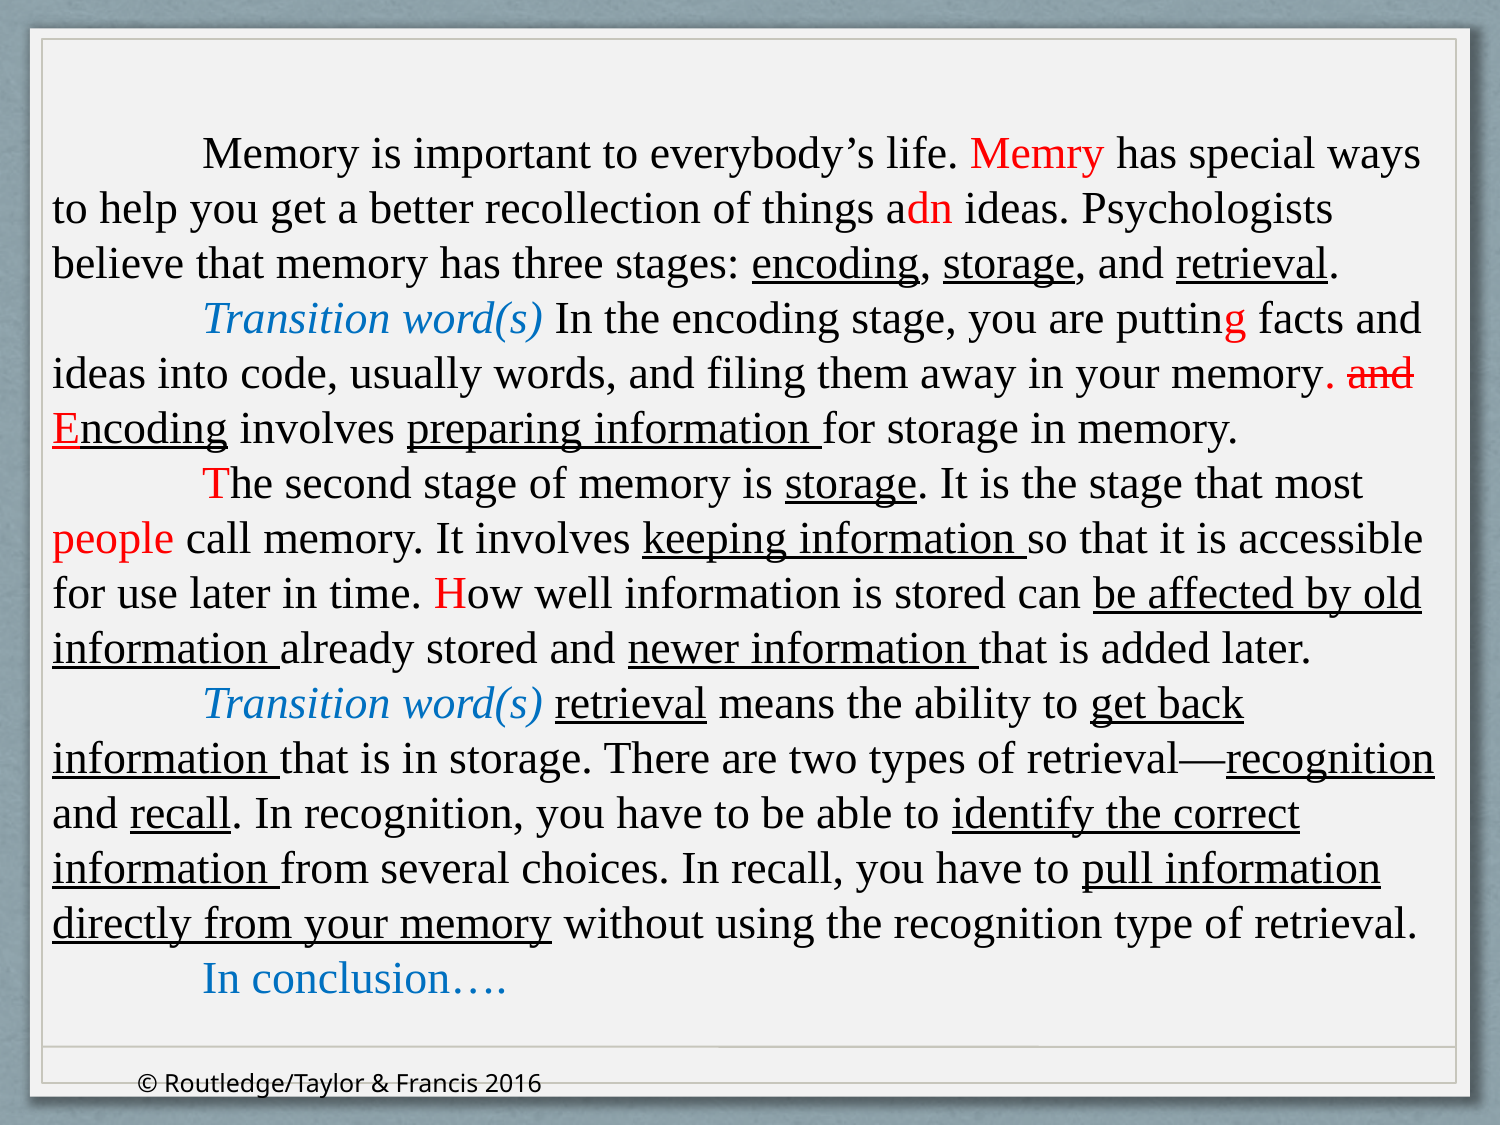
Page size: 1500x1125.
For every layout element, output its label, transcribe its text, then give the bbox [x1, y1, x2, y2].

footer © Routledge/Taylor & Francis 2016 [34, 1052, 558, 1113]
text_box Memory is important to everybody’s life. Memry has special ways to help you get a better recollection of things adn ideas. Psychologists believe that memory has three stages: encoding, storage, and retrieval. Transition word(s) In the encoding stage, you are putting facts and ideas into code, usually words, and filing them away in your memory. and Encoding involves preparing information for storage in memory. The second stage of memory is storage. It is the stage that most people call memory. It involves keeping information so that it is accessible for use later in time. How well information is stored can be affected by old information already stored and newer information that is added later. Transition word(s) retrieval means the ability to get back information that is in storage. There are two types of retrieval—recognition and recall. In recognition, you have to be able to identify the correct information from several choices. In recall, you have to pull information directly from your memory without using the recognition type of retrieval. In conclusion…. [52, 67, 1450, 1058]
